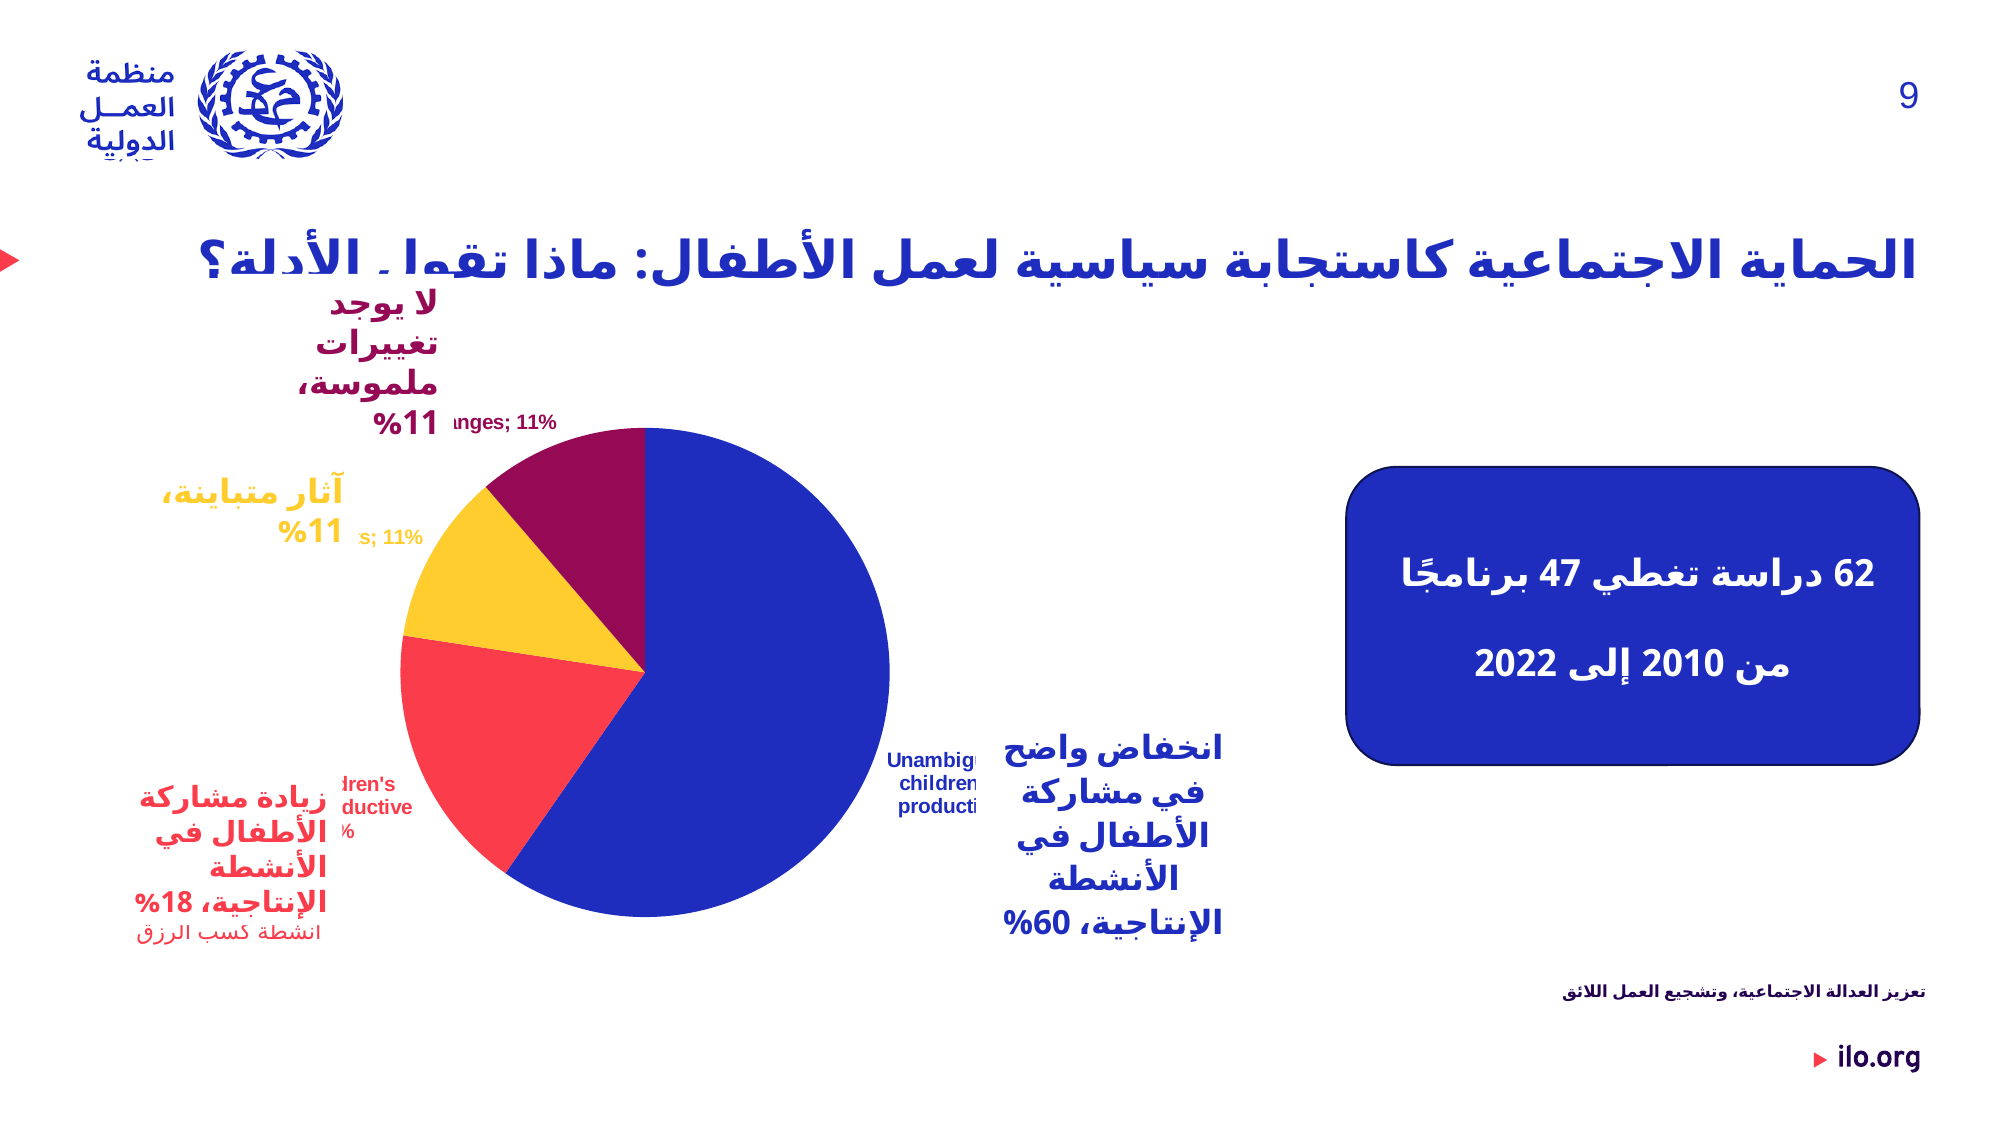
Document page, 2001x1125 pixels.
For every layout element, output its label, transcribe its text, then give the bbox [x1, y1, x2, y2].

text_box 62 دراسة تغطي 47 برنامجًا من 2010 إلى 2022 [1345, 465, 1921, 767]
title الحماية الاجتماعية كاستجابة سياسية لعمل الأطفال: ماذا تقول الأدلة؟ [80, 233, 1920, 352]
slide_number 9 [1830, 70, 1920, 119]
footer تعزيز العدالة الاجتماعية، وتشجيع العمل اللائق [1270, 983, 1927, 1014]
chart [37, 271, 1270, 1052]
picture [80, 50, 343, 159]
